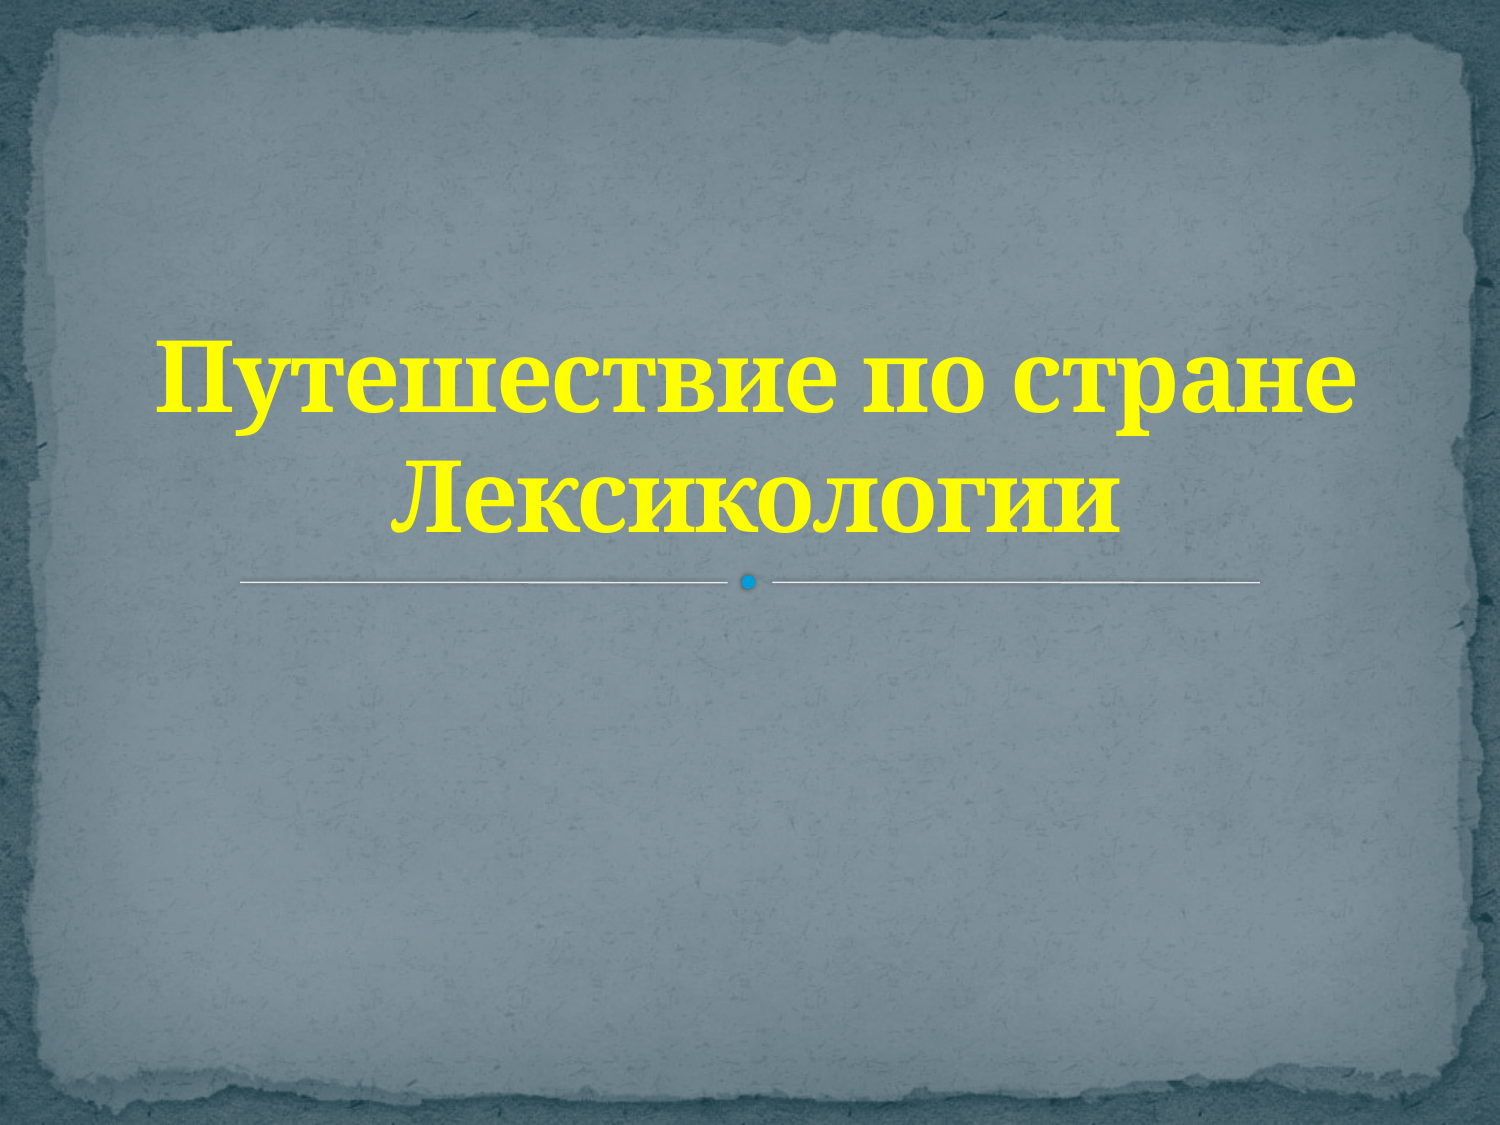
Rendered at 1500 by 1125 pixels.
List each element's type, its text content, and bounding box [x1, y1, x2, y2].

title Путешествие по стране Лексикологии [74, 137, 1438, 561]
